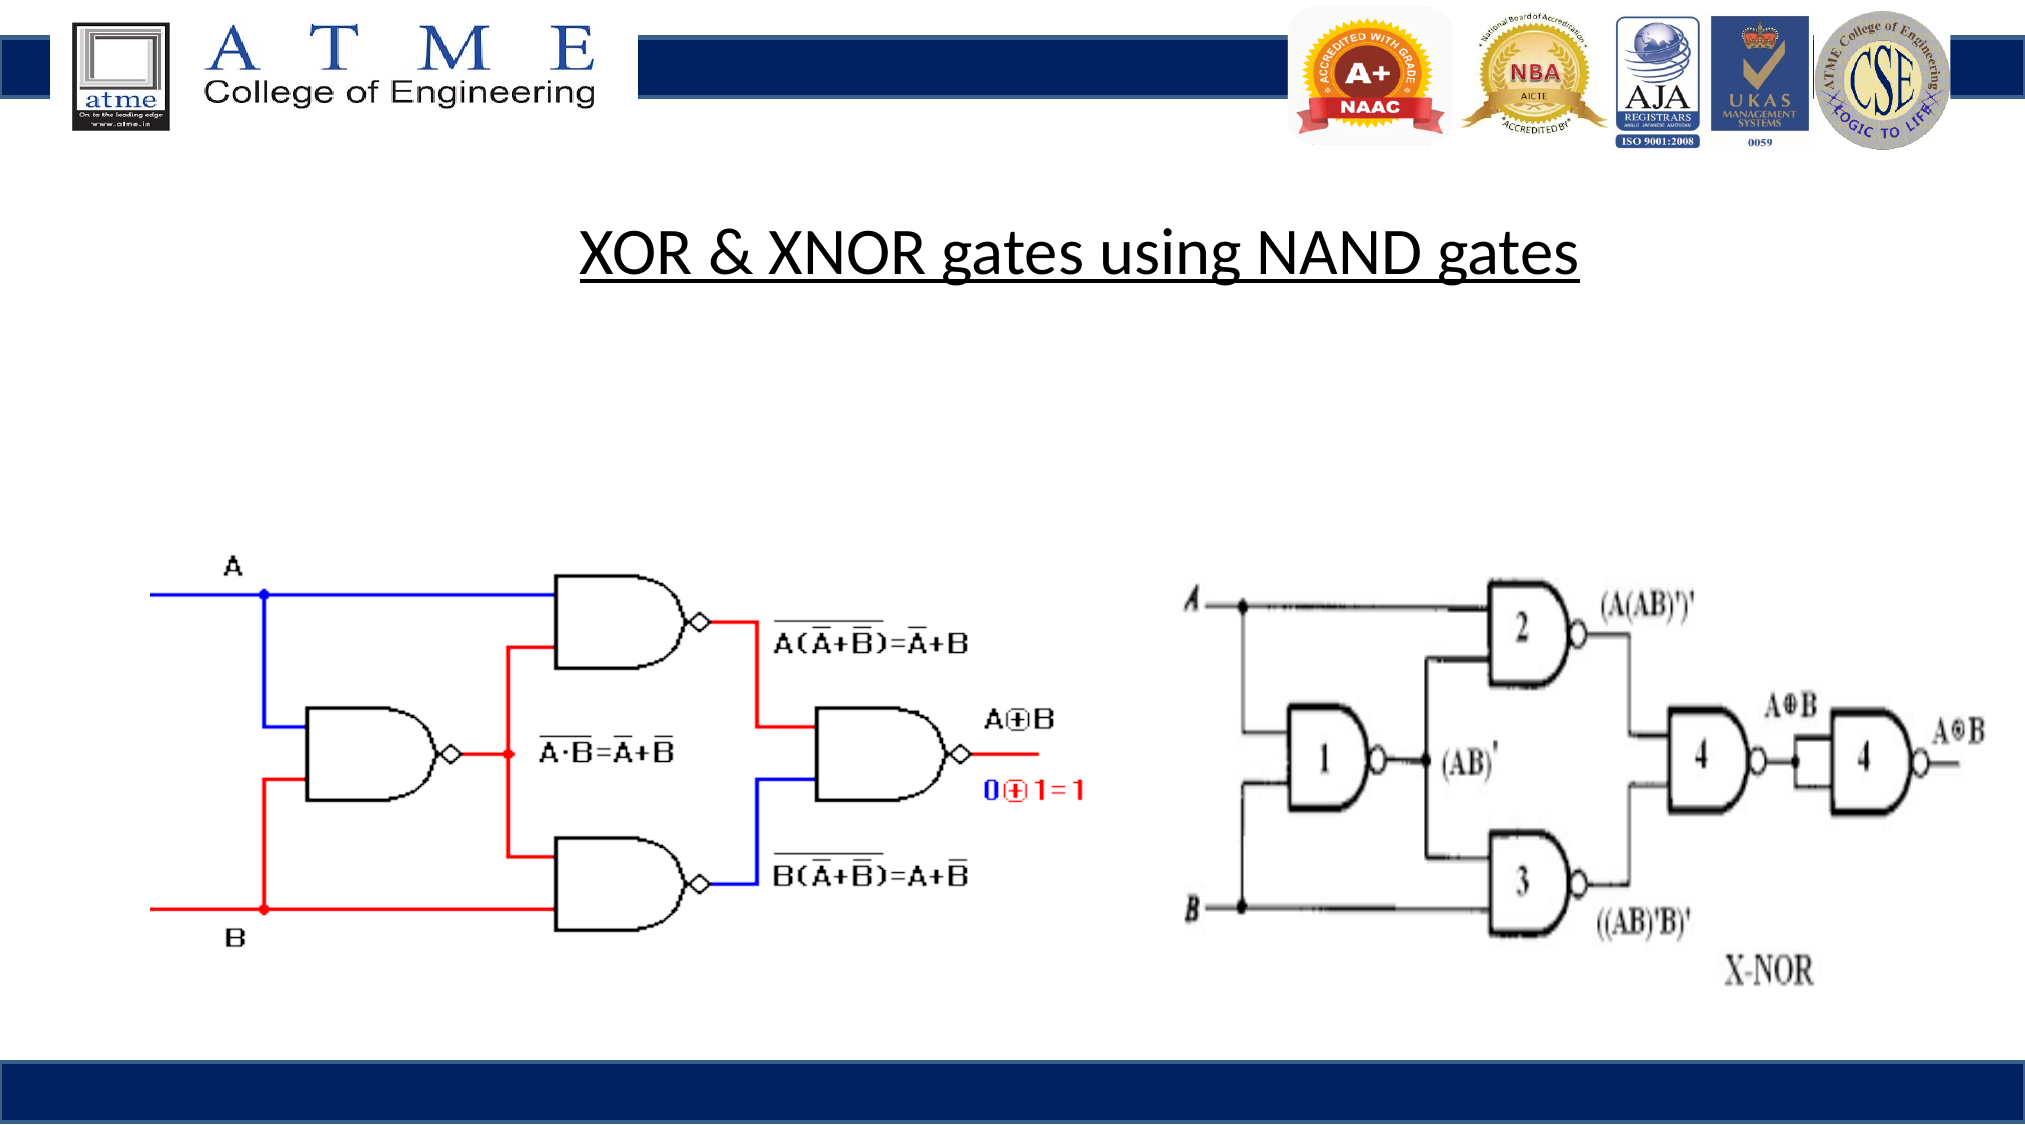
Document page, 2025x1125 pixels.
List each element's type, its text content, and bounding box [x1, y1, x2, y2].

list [149, 499, 1108, 1023]
picture [1814, 9, 1951, 151]
picture [1287, 6, 1813, 150]
picture [1174, 562, 1991, 1001]
title XOR & XNOR gates using NAND gates [249, 200, 1911, 330]
picture [50, 0, 638, 150]
